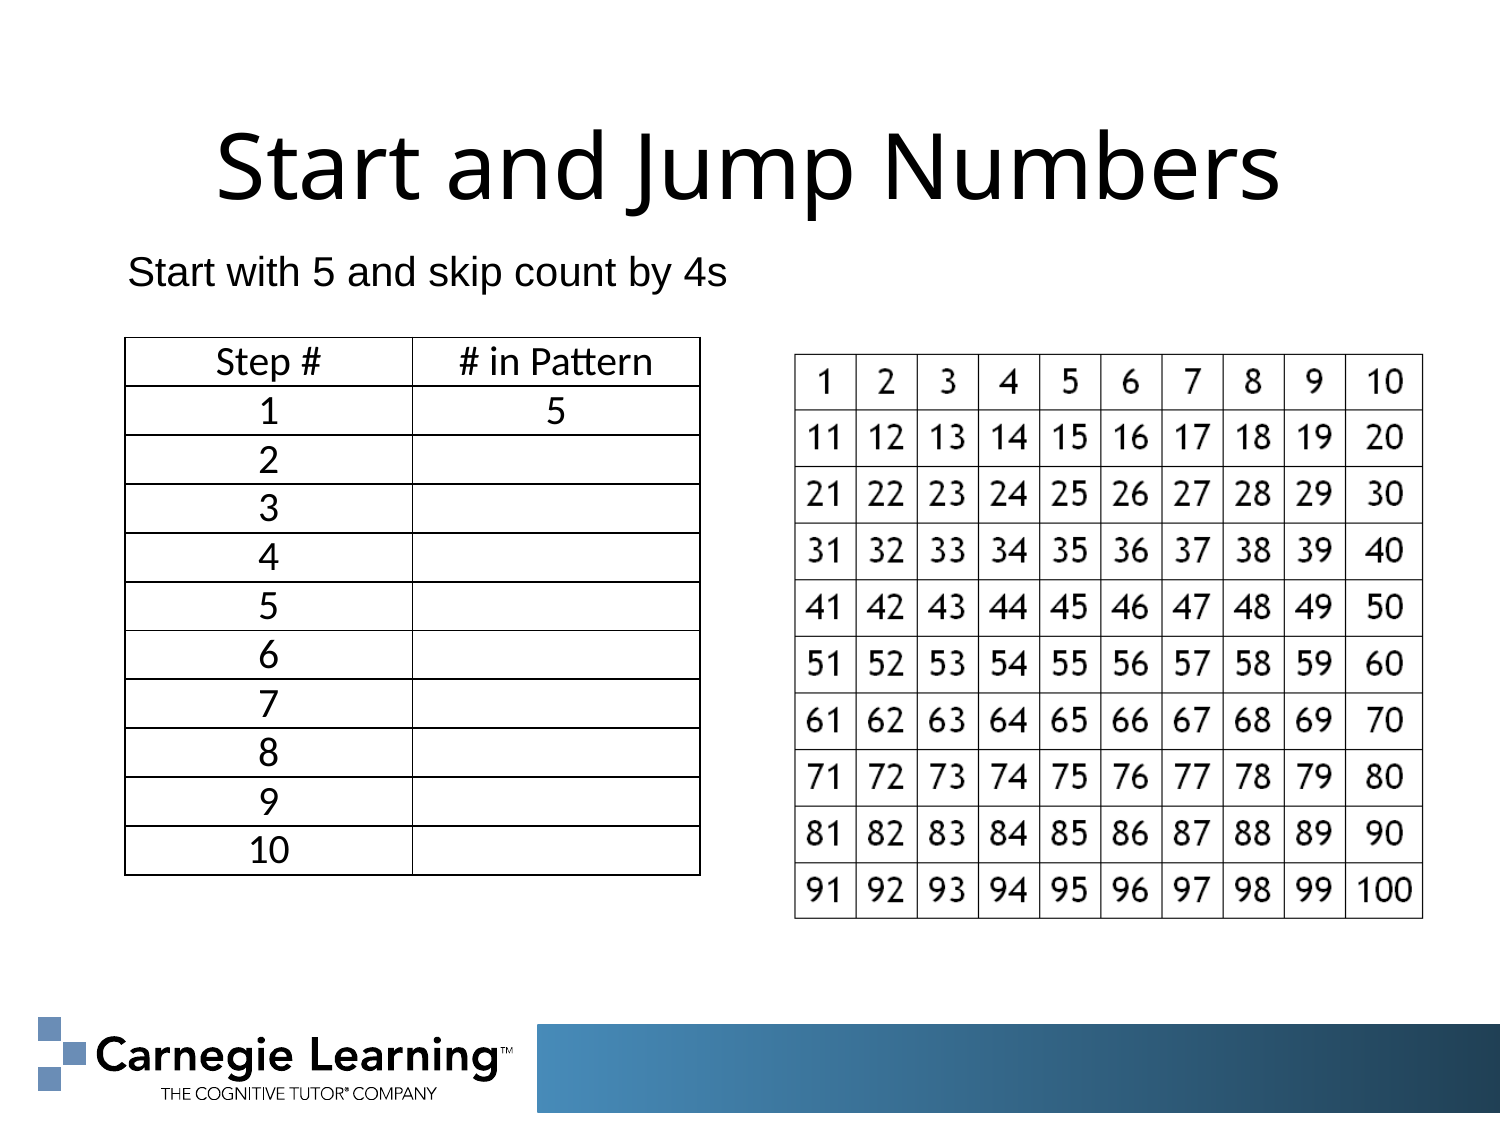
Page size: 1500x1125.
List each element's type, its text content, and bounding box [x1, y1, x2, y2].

table_cell 3 [126, 485, 412, 532]
table_cell 4 [126, 534, 412, 581]
table_cell [413, 485, 699, 532]
table_cell 7 [126, 680, 412, 727]
table_cell [413, 827, 699, 874]
table_header Step # [126, 338, 412, 385]
table_cell [413, 631, 699, 678]
picture [787, 337, 1438, 926]
table_cell [413, 729, 699, 776]
table_cell 5 [126, 583, 412, 630]
text_box Start with 5 and skip count by 4s [112, 237, 1425, 303]
table_cell 2 [126, 436, 412, 483]
table_cell [413, 583, 699, 630]
table_header # in Pattern [413, 338, 699, 385]
table_cell 5 [413, 387, 699, 434]
table_cell 9 [126, 778, 412, 825]
title Start and Jump Numbers [74, 24, 1426, 301]
table_cell [413, 436, 699, 483]
table_cell 8 [126, 729, 412, 776]
table_cell [413, 680, 699, 727]
table_cell 10 [126, 827, 412, 874]
table_cell 1 [126, 387, 412, 434]
table_cell [413, 534, 699, 581]
table_cell 6 [126, 631, 412, 678]
table_cell [413, 778, 699, 825]
